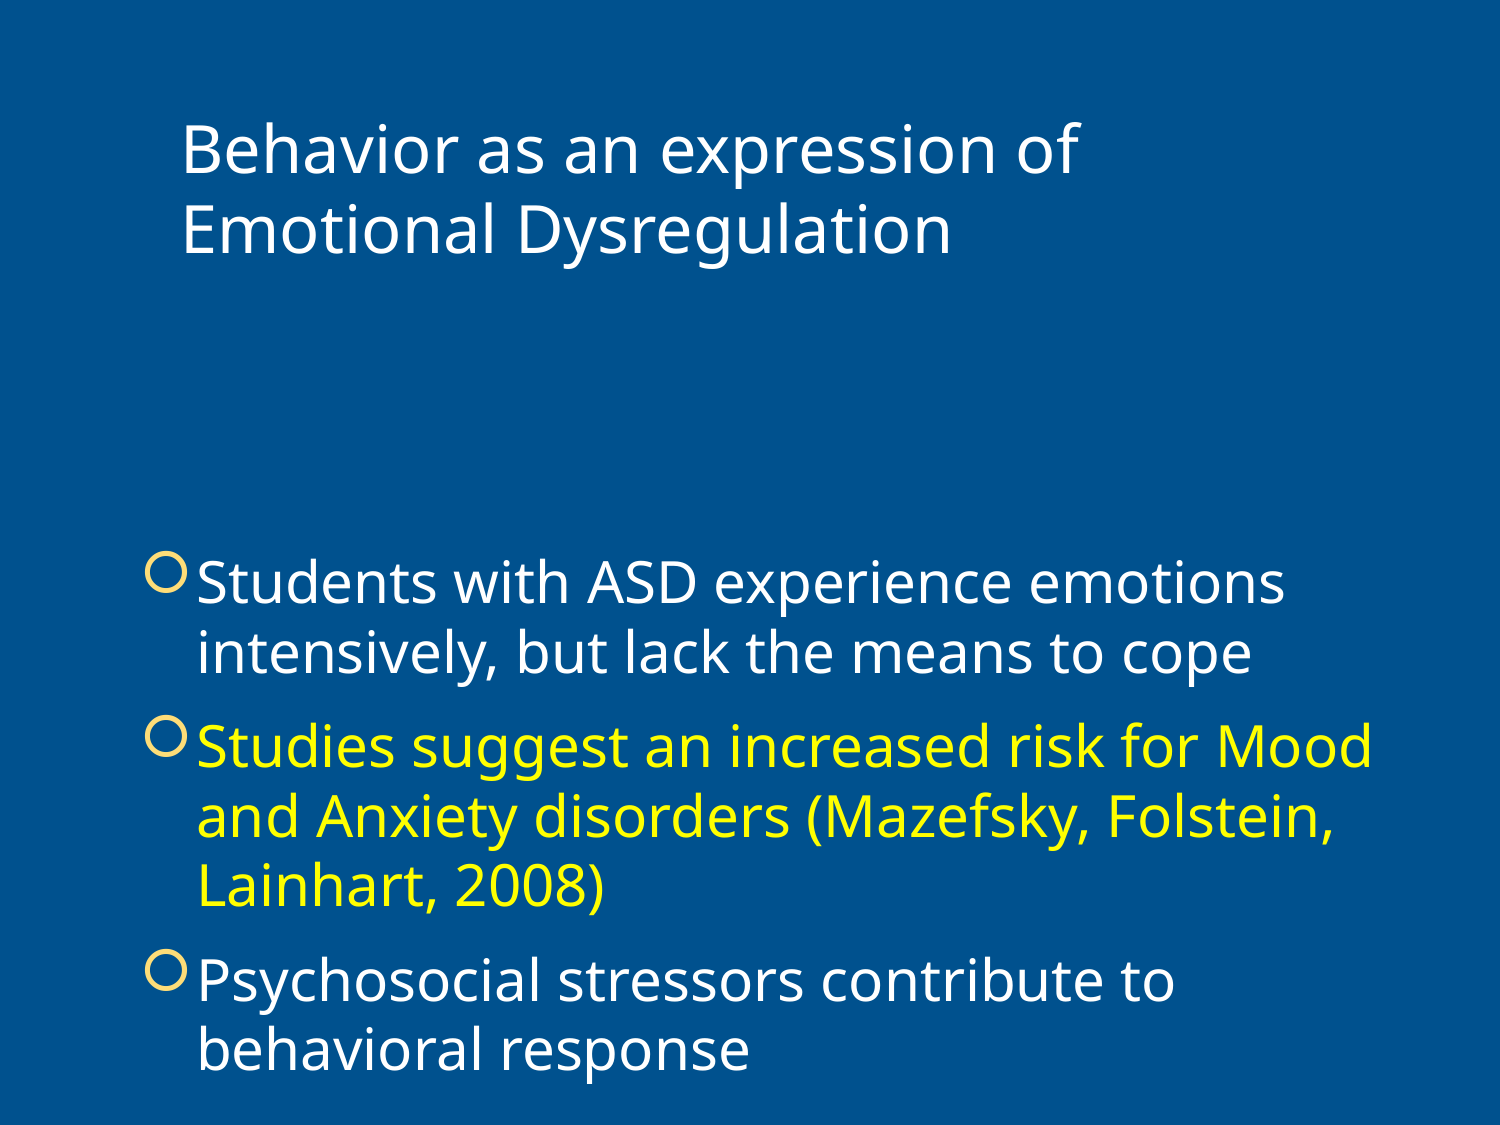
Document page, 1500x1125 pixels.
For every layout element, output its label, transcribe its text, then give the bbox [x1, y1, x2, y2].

list Students with ASD experience emotions intensively, but lack the means to cope Studies suggest an increased risk for Mood and Anxiety disorders (Mazefsky, Folstein, Lainhart, 2008) Psychosocial stressors contribute to behavioral response [125, 537, 1413, 1125]
title Behavior as an expression of Emotional Dysregulation [165, 110, 1335, 263]
